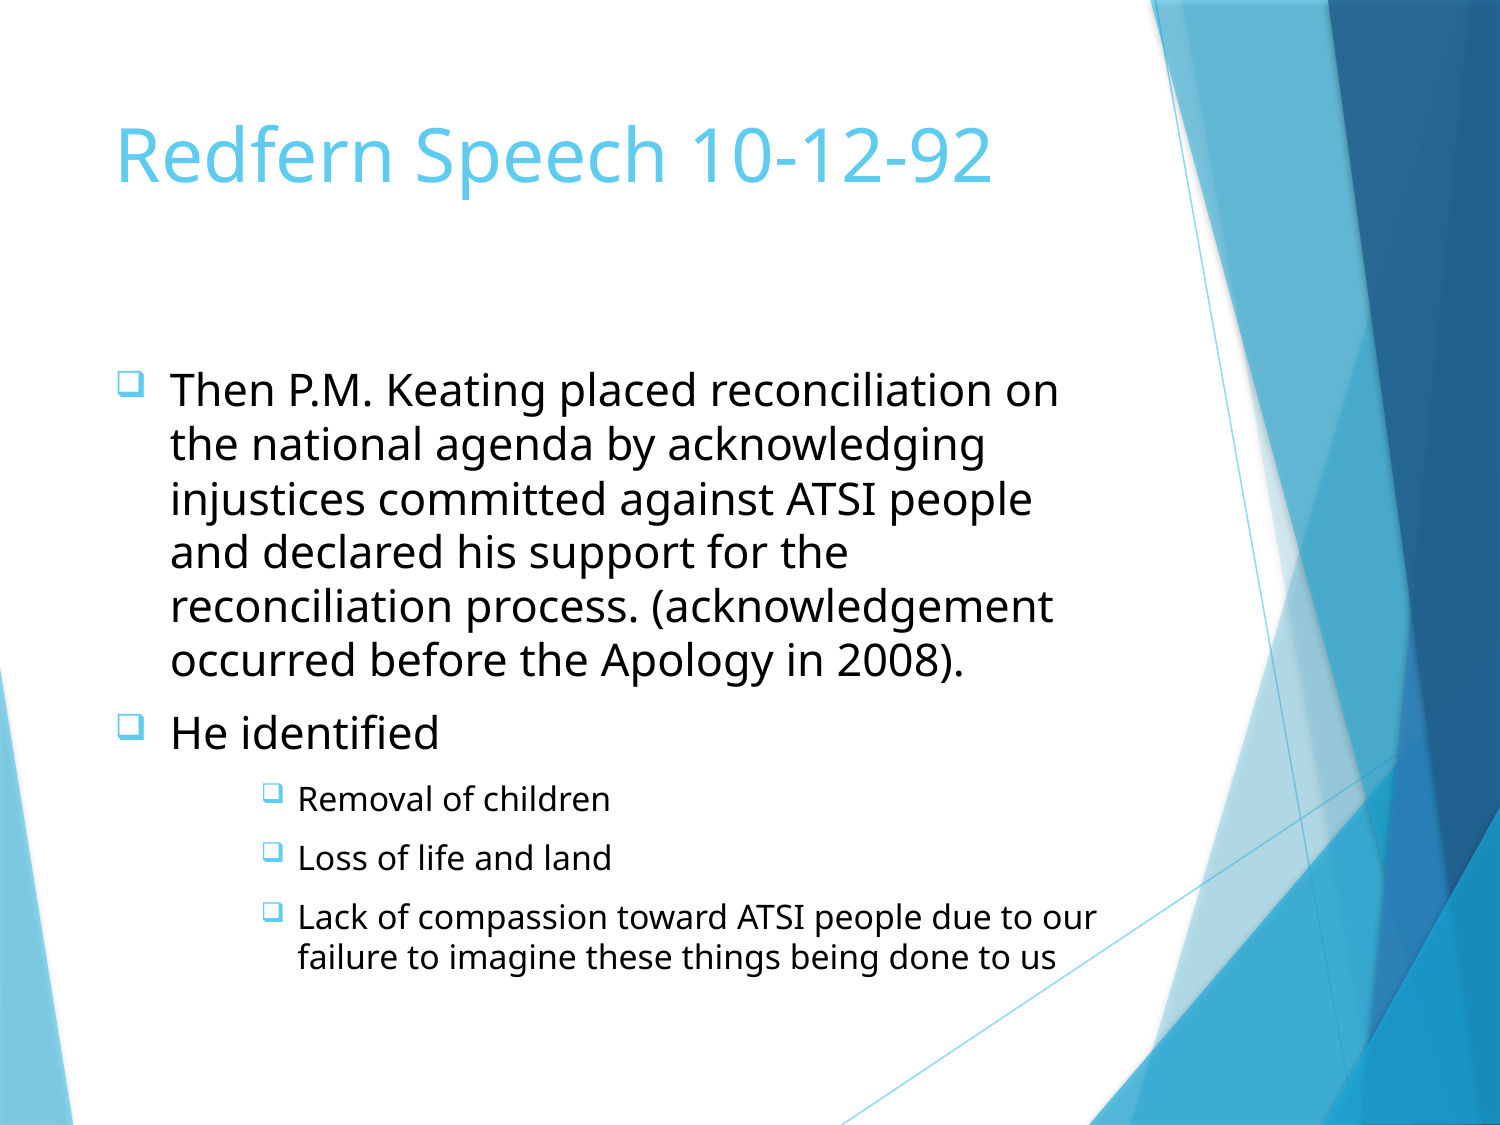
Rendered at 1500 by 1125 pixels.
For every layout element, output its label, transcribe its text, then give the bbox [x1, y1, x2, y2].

list Then P.M. Keating placed reconciliation on the national agenda by acknowledging injustices committed against ATSI people and declared his support for the reconciliation process. (acknowledgement occurred before the Apology in 2008). He identified Removal of children Loss of life and land Lack of compassion toward ATSI people due to our failure to imagine these things being done to us [99, 354, 1142, 992]
title Redfern Speech 10-12-92 [99, 99, 1142, 317]
